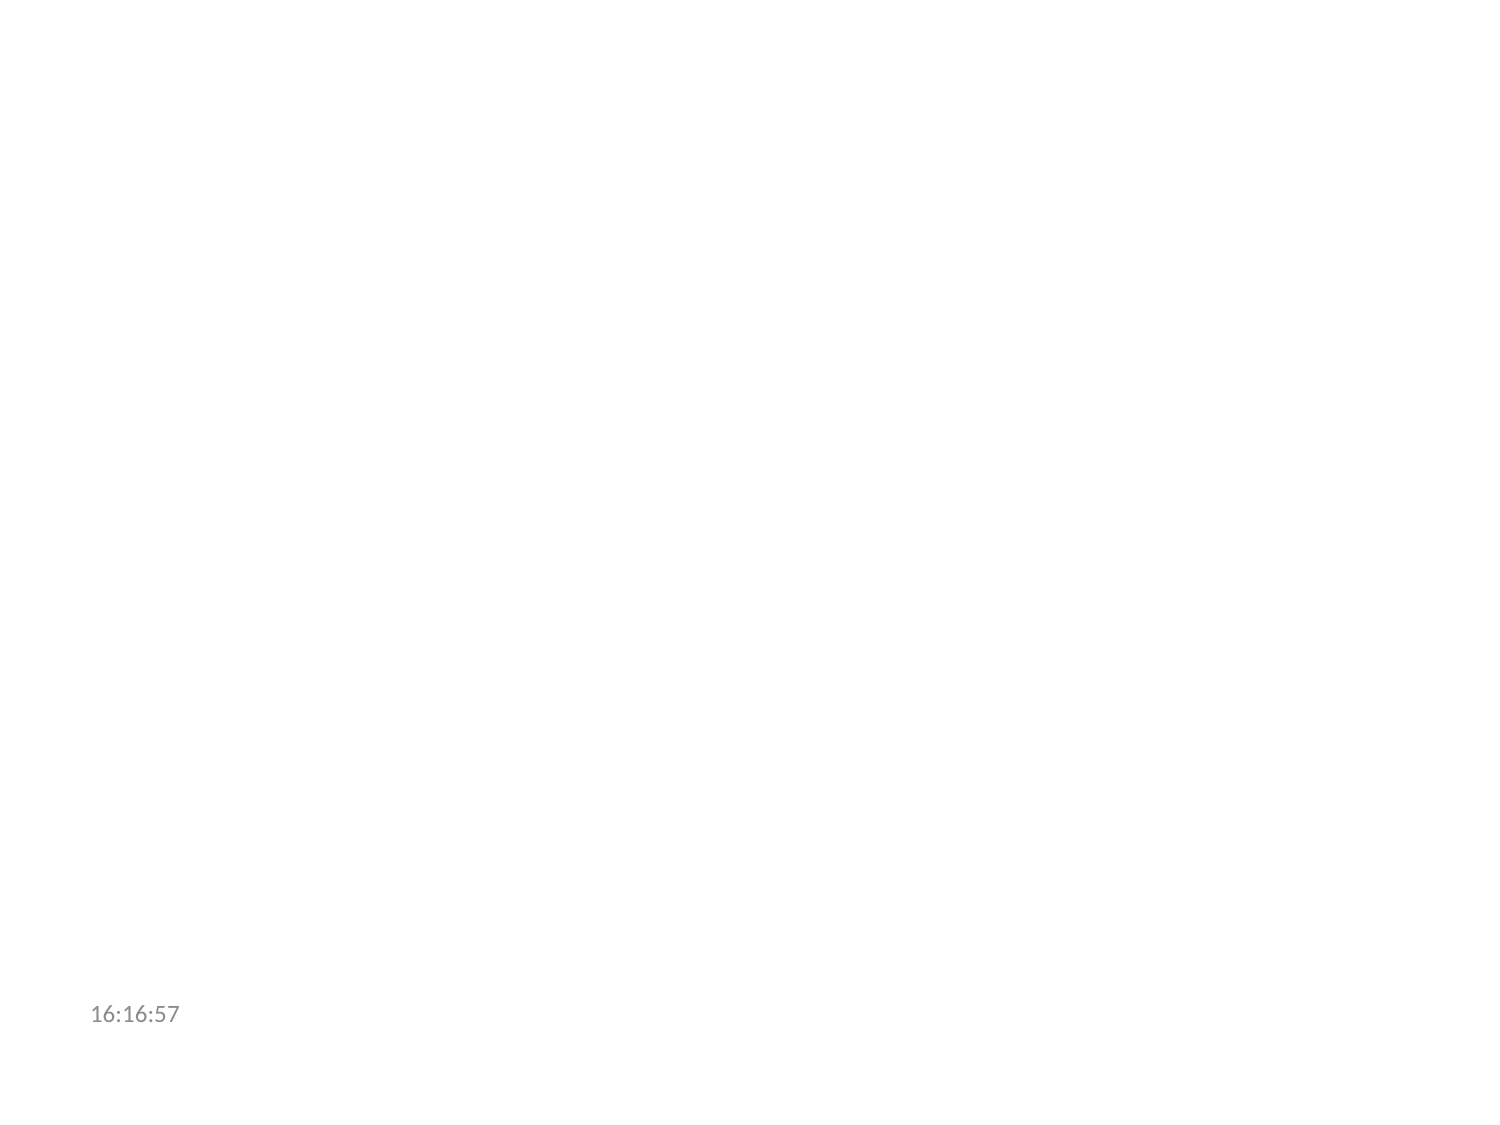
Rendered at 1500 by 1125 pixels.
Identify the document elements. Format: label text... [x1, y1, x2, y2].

text_box 15:35:09 [75, 982, 425, 1043]
